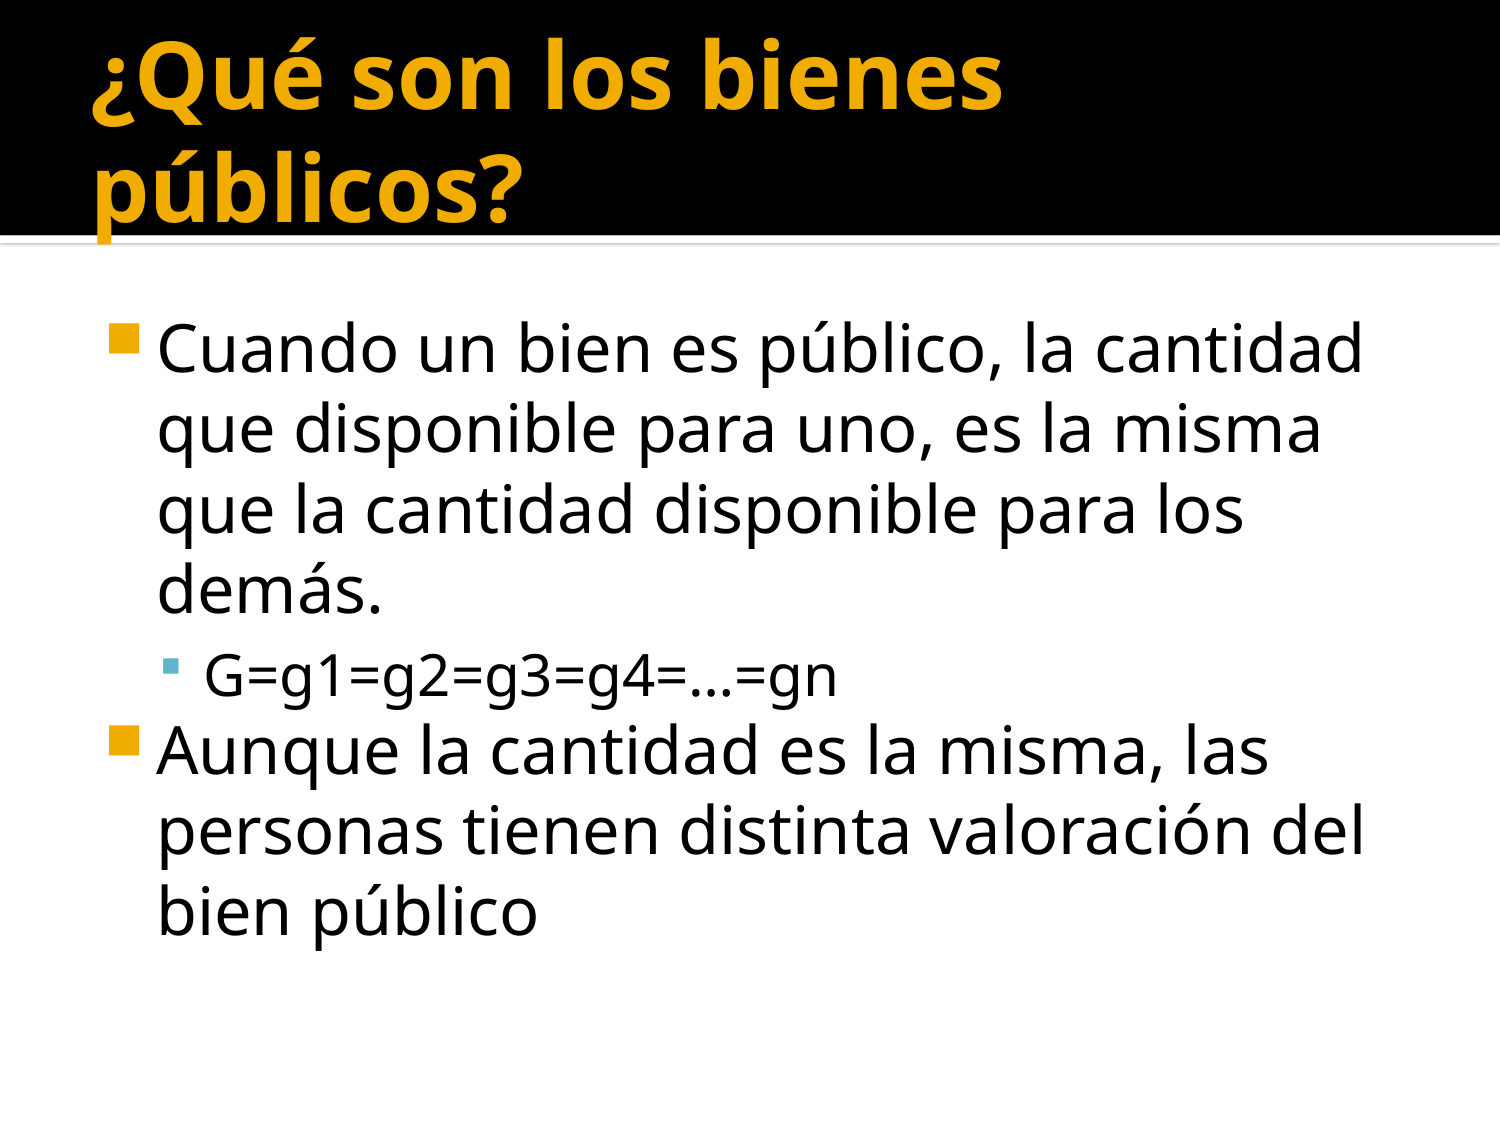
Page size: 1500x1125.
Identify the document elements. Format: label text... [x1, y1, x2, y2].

title ¿Qué son los bienes públicos? [75, 25, 1425, 231]
list Cuando un bien es público, la cantidad que disponible para uno, es la misma que la cantidad disponible para los demás. G=g1=g2=g3=g4=…=gn Aunque la cantidad es la misma, las personas tienen distinta valoración del bien público [75, 291, 1425, 1050]
